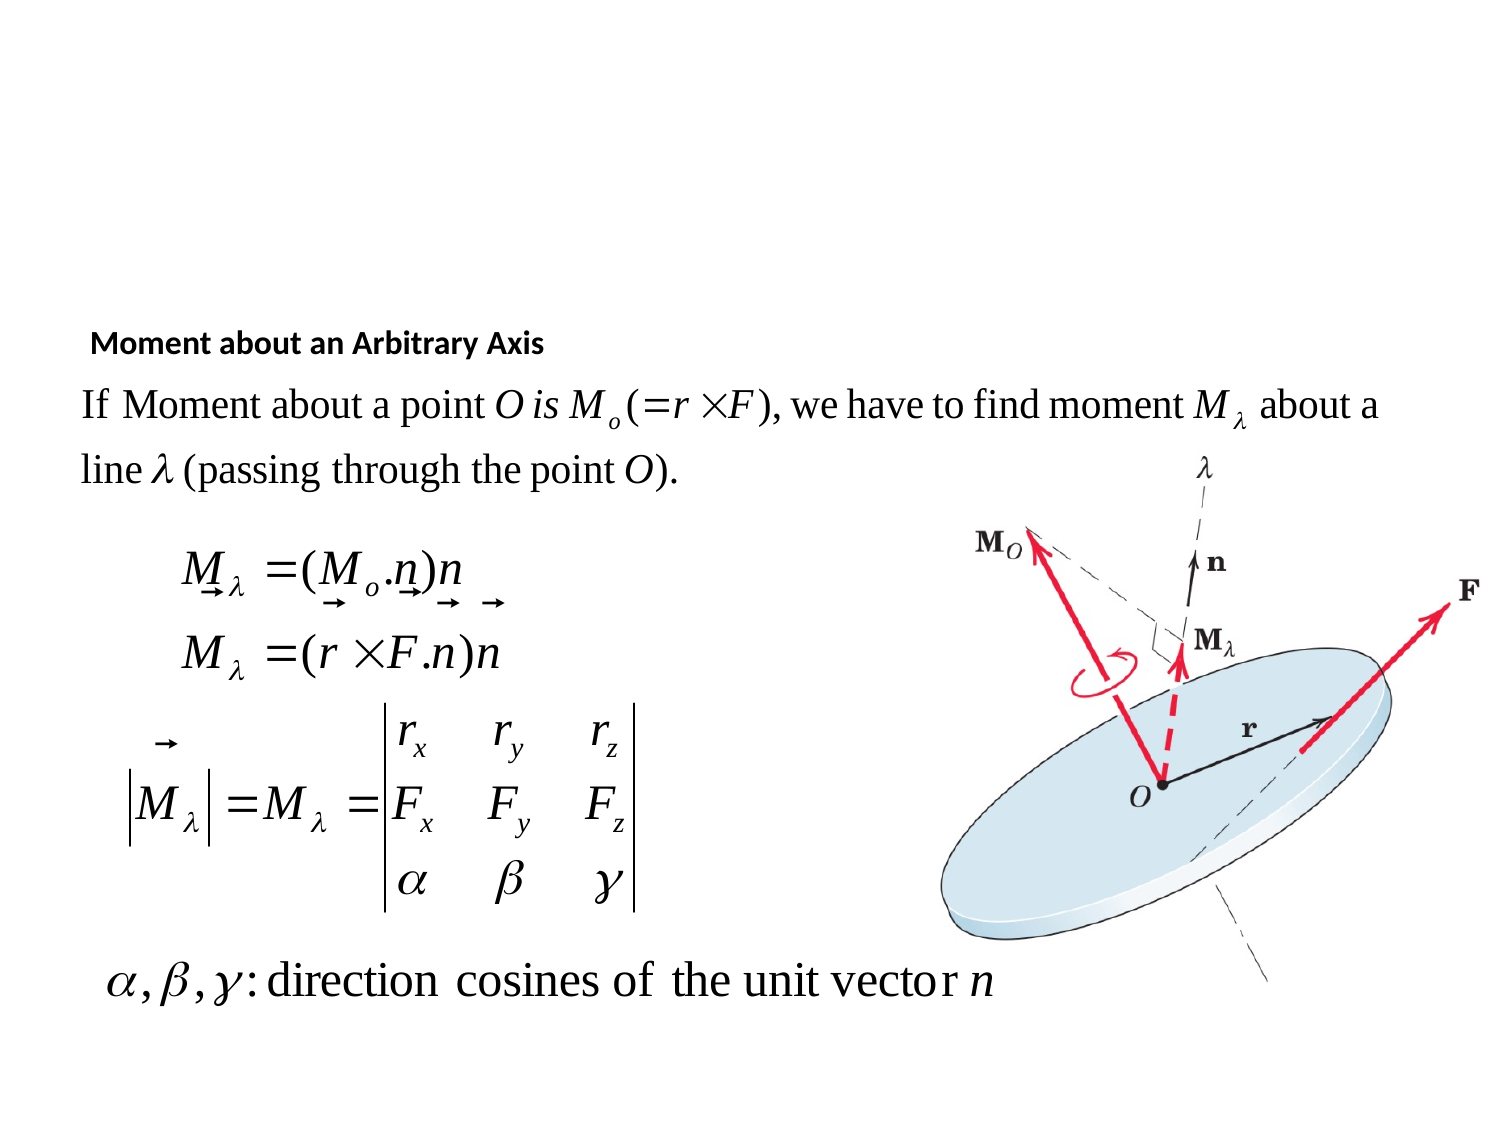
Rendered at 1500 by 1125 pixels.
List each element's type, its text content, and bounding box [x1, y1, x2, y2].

picture [884, 415, 1500, 1002]
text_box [74, 367, 1398, 504]
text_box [99, 949, 1008, 1018]
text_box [173, 526, 512, 690]
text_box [120, 691, 646, 924]
text_box Moment about an Arbitrary Axis [74, 306, 646, 367]
